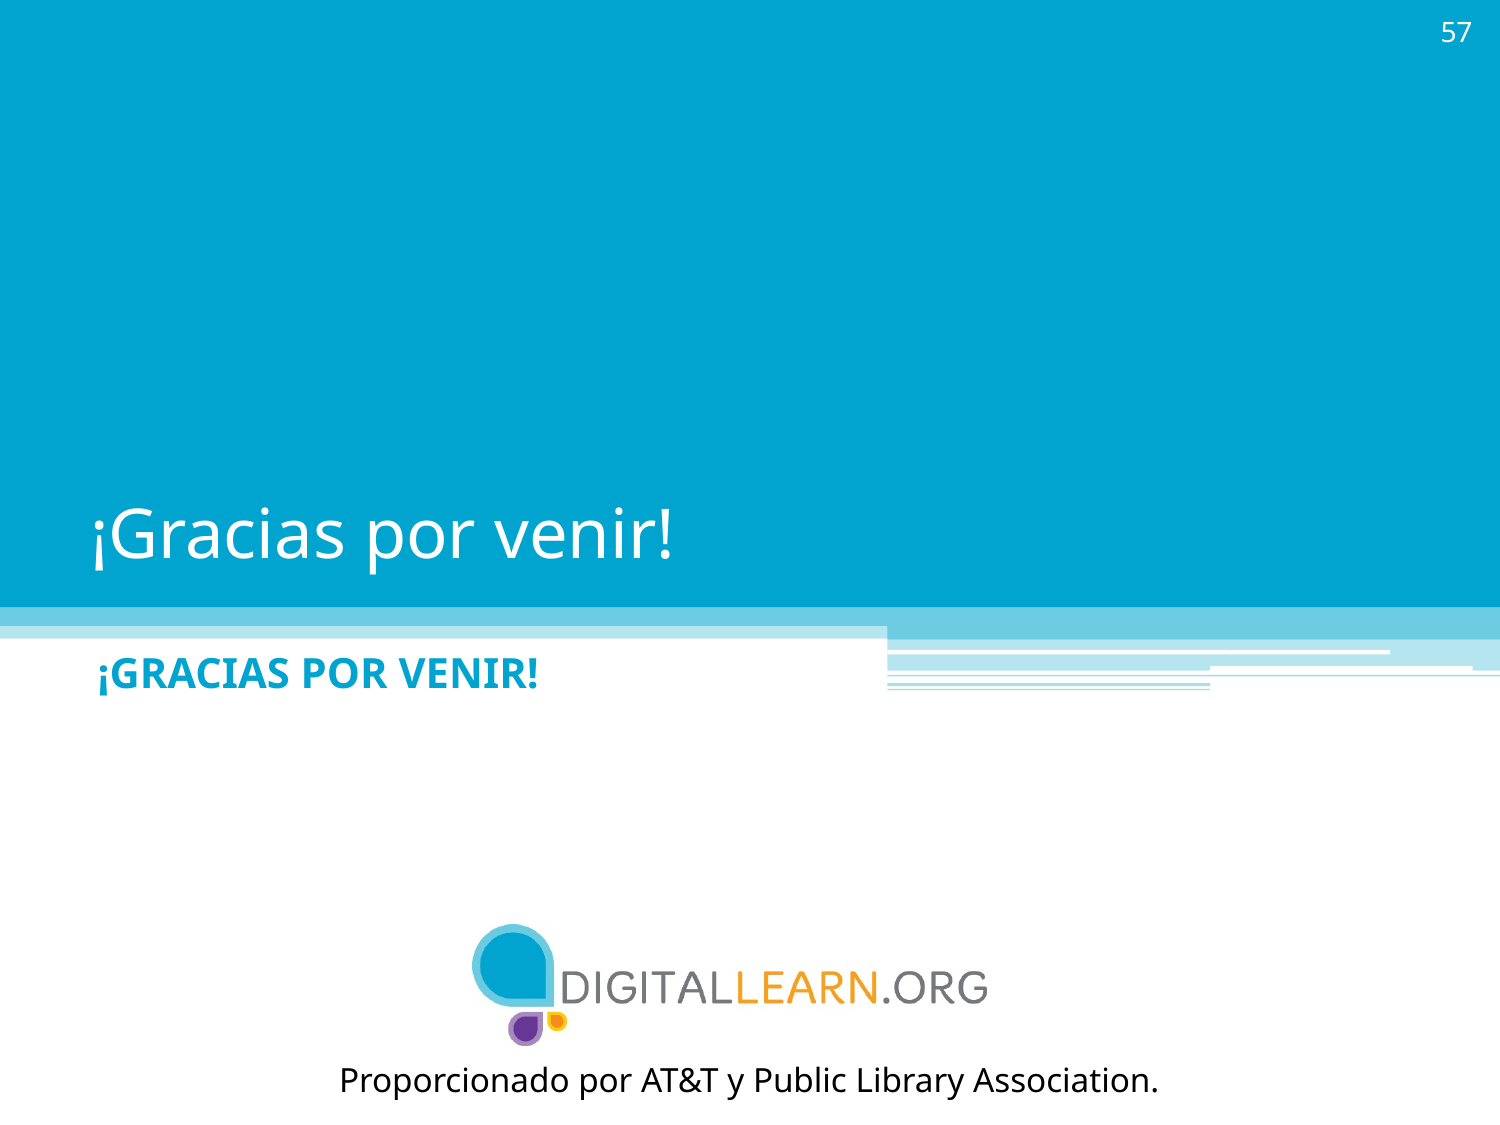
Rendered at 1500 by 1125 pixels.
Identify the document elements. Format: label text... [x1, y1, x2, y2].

picture [472, 924, 987, 1046]
subtitle ¡GRACIAS POR VENIR! [75, 639, 888, 928]
text_box Proporcionado por AT&T y Public Library Association. [24, 1051, 1476, 1107]
title ¡Gracias por venir! [75, 338, 1463, 580]
slide_number 57 [1364, 0, 1488, 61]
